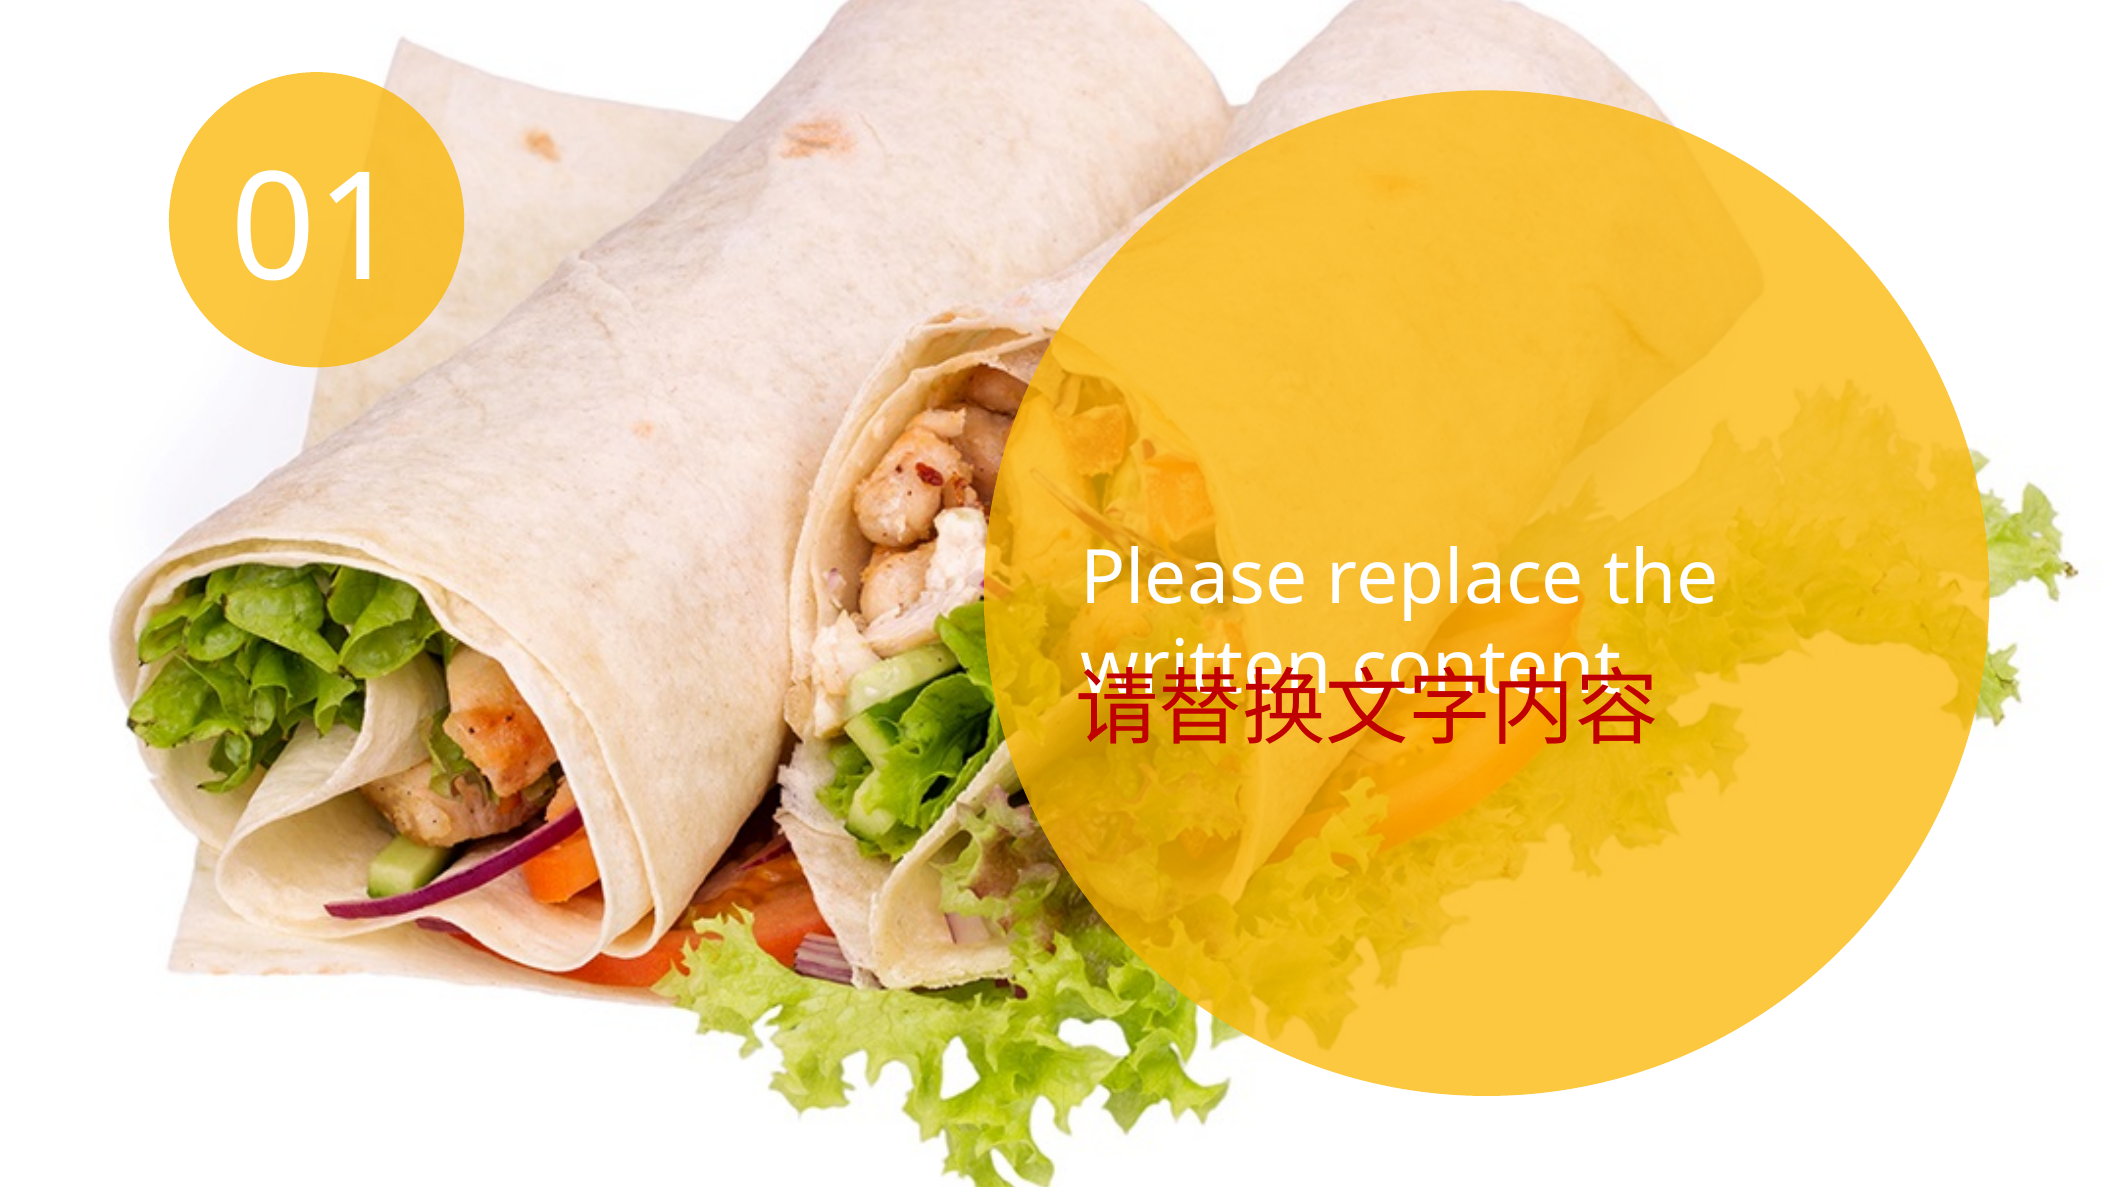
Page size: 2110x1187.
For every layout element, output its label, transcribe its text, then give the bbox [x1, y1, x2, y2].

text_box 01 [167, 71, 466, 369]
text_box [0, 0, 2110, 1187]
text_box [982, 89, 1991, 1097]
text_box 请替换文字内容 [1033, 627, 1673, 762]
text_box Please replace the written content [1065, 521, 1973, 716]
